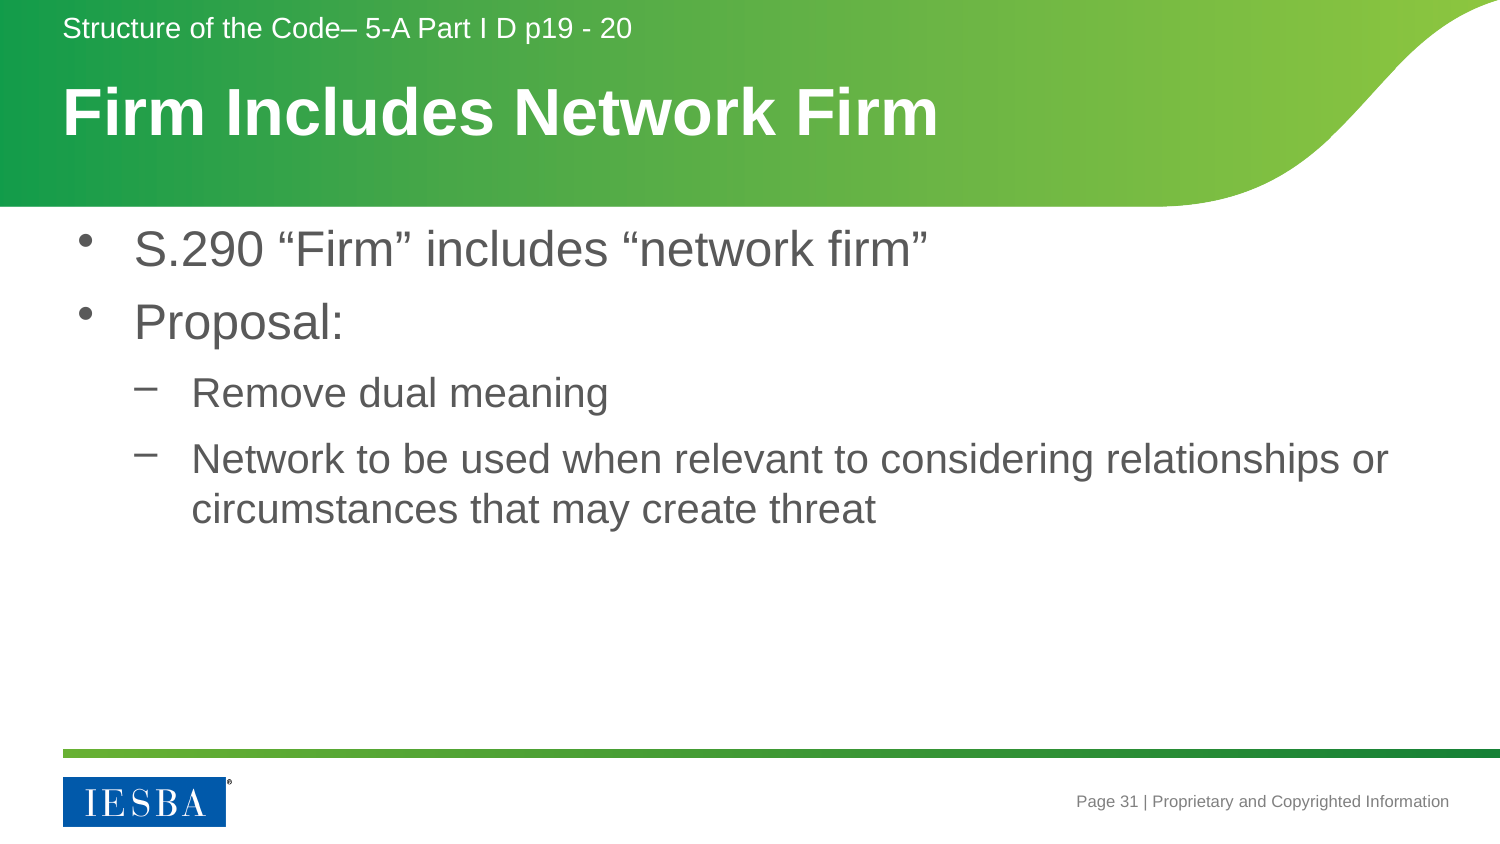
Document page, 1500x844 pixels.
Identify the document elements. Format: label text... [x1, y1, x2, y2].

picture [0, 0, 1500, 207]
subtitle Structure of the Code– 5-A Part I D p19 - 20 [62, 9, 738, 47]
list S.290 “Firm” includes “network firm” Proposal: Remove dual meaning Network to be used when relevant to considering relationships or circumstances that may create threat [62, 209, 1450, 747]
title Firm Includes Network Firm [62, 75, 1275, 142]
picture [63, 777, 232, 827]
